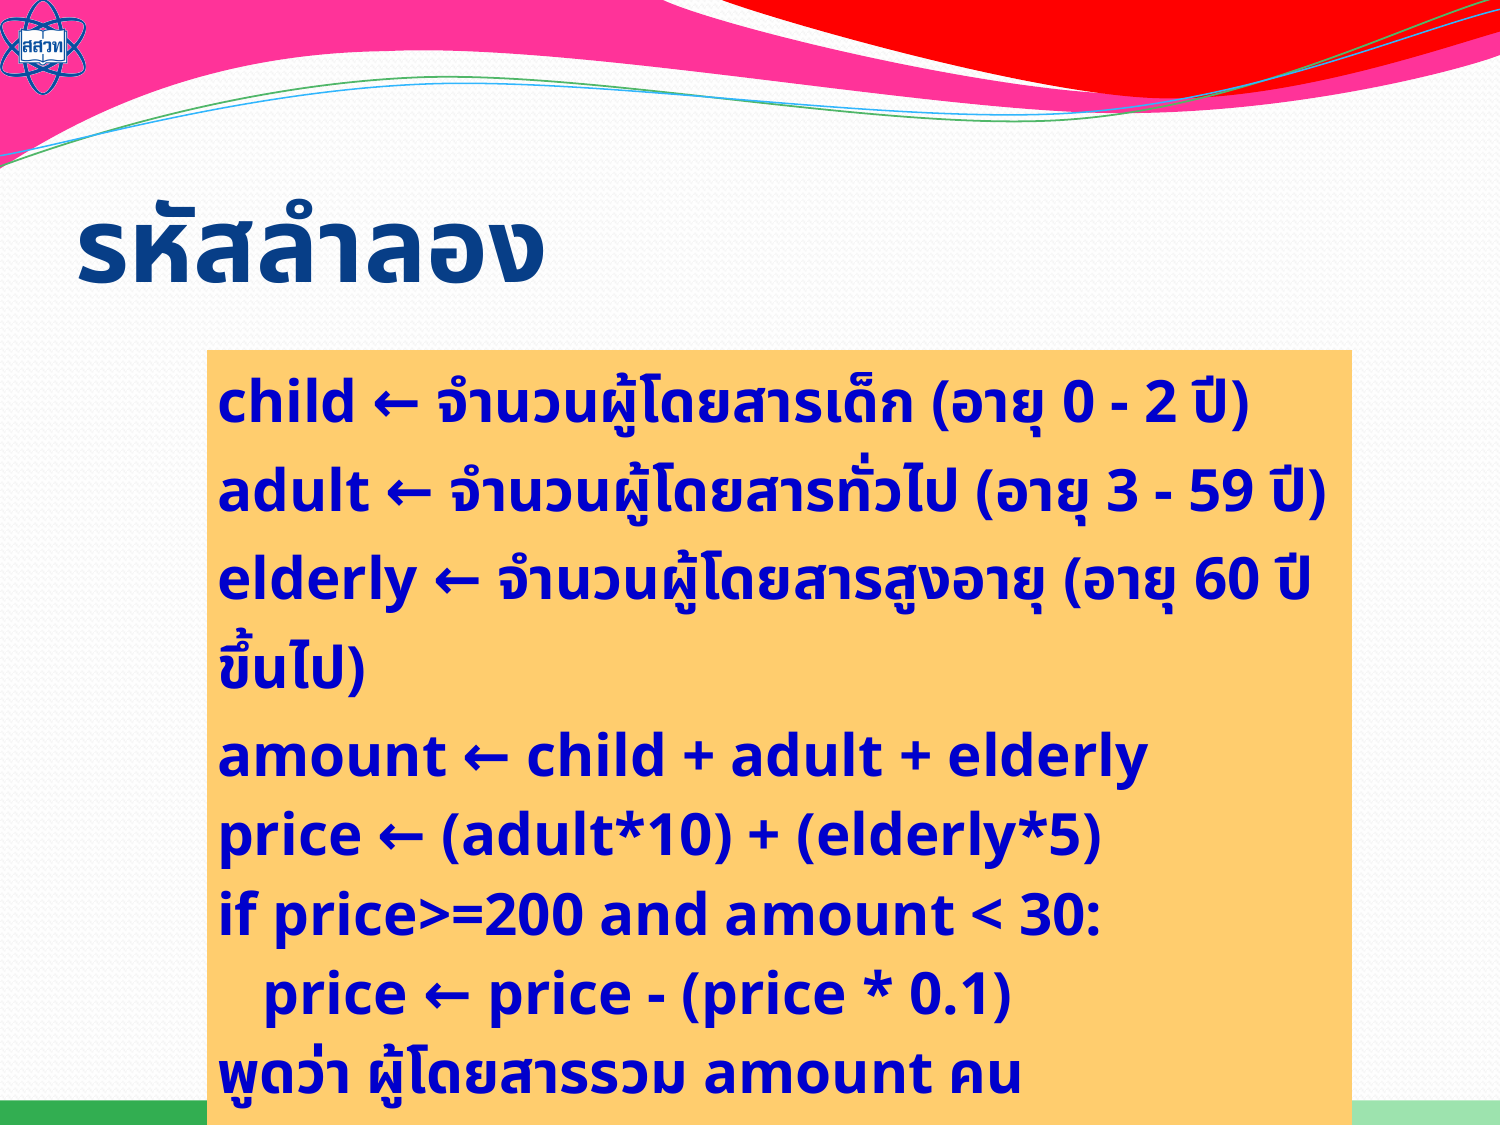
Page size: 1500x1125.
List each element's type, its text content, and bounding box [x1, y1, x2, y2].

title รหัสลำลอง [75, 115, 1425, 303]
picture [0, 0, 86, 95]
table_header child ← จำนวนผู้โดยสารเด็ก (อายุ 0 - 2 ปี) adult ← จำนวนผู้โดยสารทั่วไป (อายุ 3 - 59 ปี) elderly ← จำนวนผู้โดยสารสูงอายุ (อายุ 60 ปีขึ้นไป) amount ← child + adult + elderly price ← (adult*10) + (elderly*5) if price>=200 and amount < 30: price ← price - (price * 0.1) พูดว่า ผู้โดยสารรวม amount คน พูดว่า ราคาค่าโดยสาร price บาท [207, 350, 1352, 1125]
